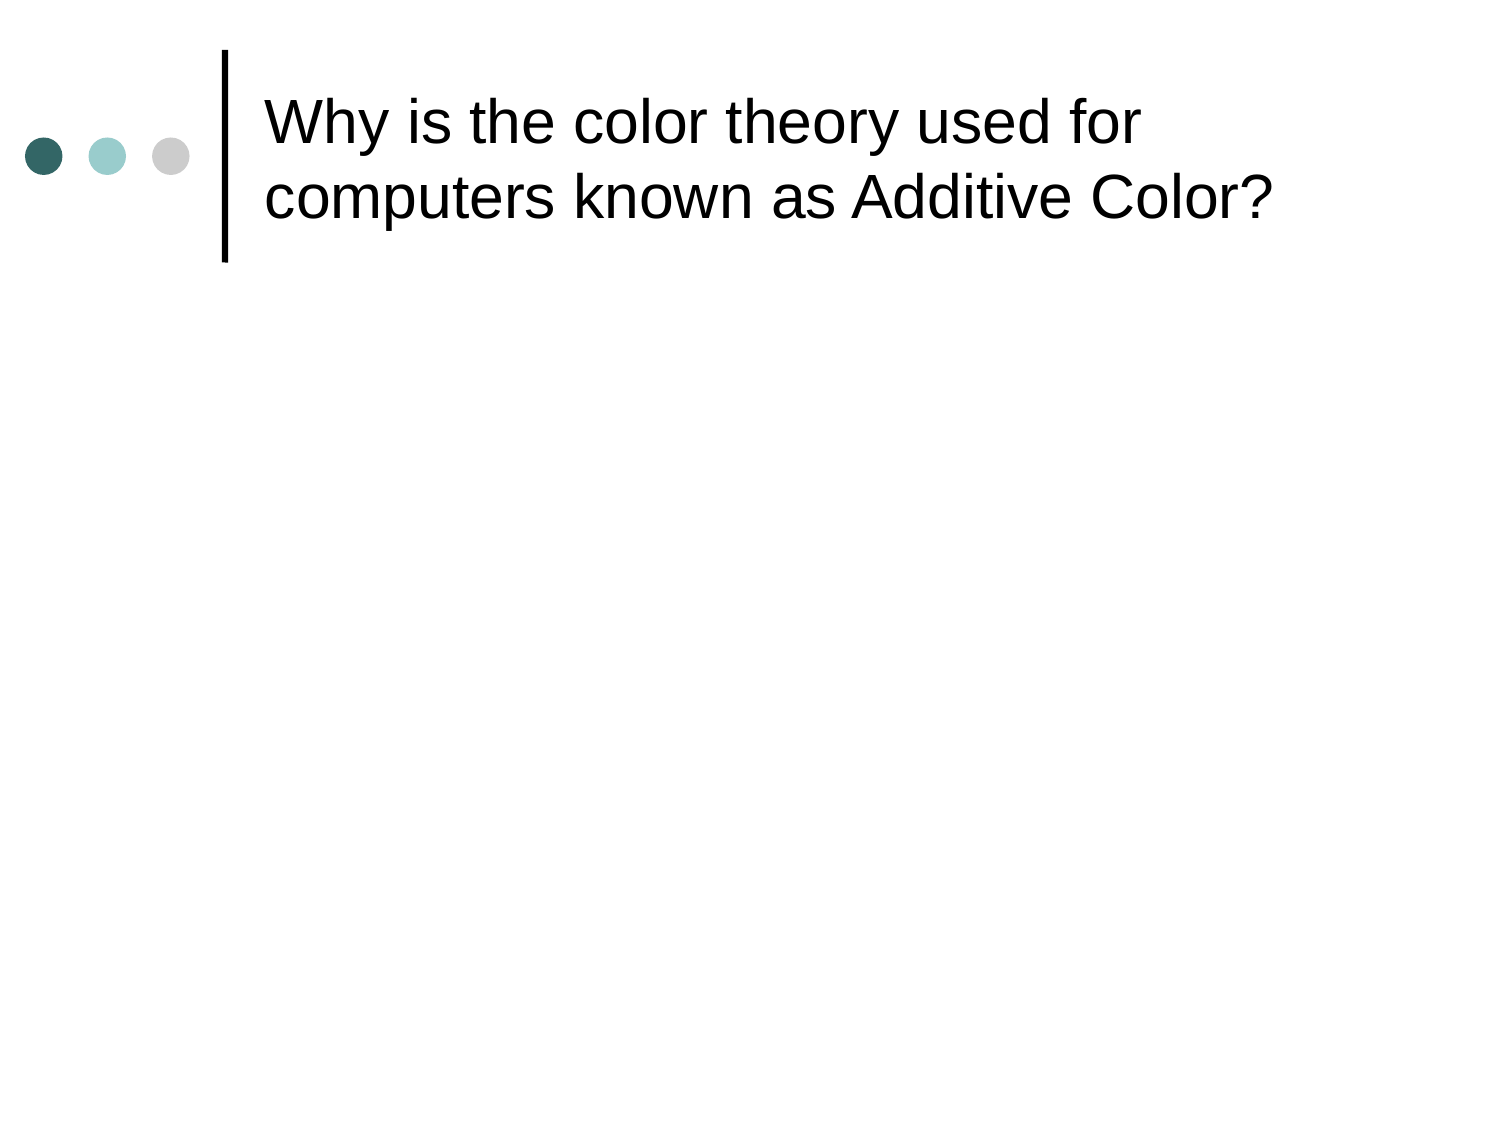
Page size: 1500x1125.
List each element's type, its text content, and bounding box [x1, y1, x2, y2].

title Why is the color theory used for computers known as Additive Color? [249, 30, 1401, 282]
